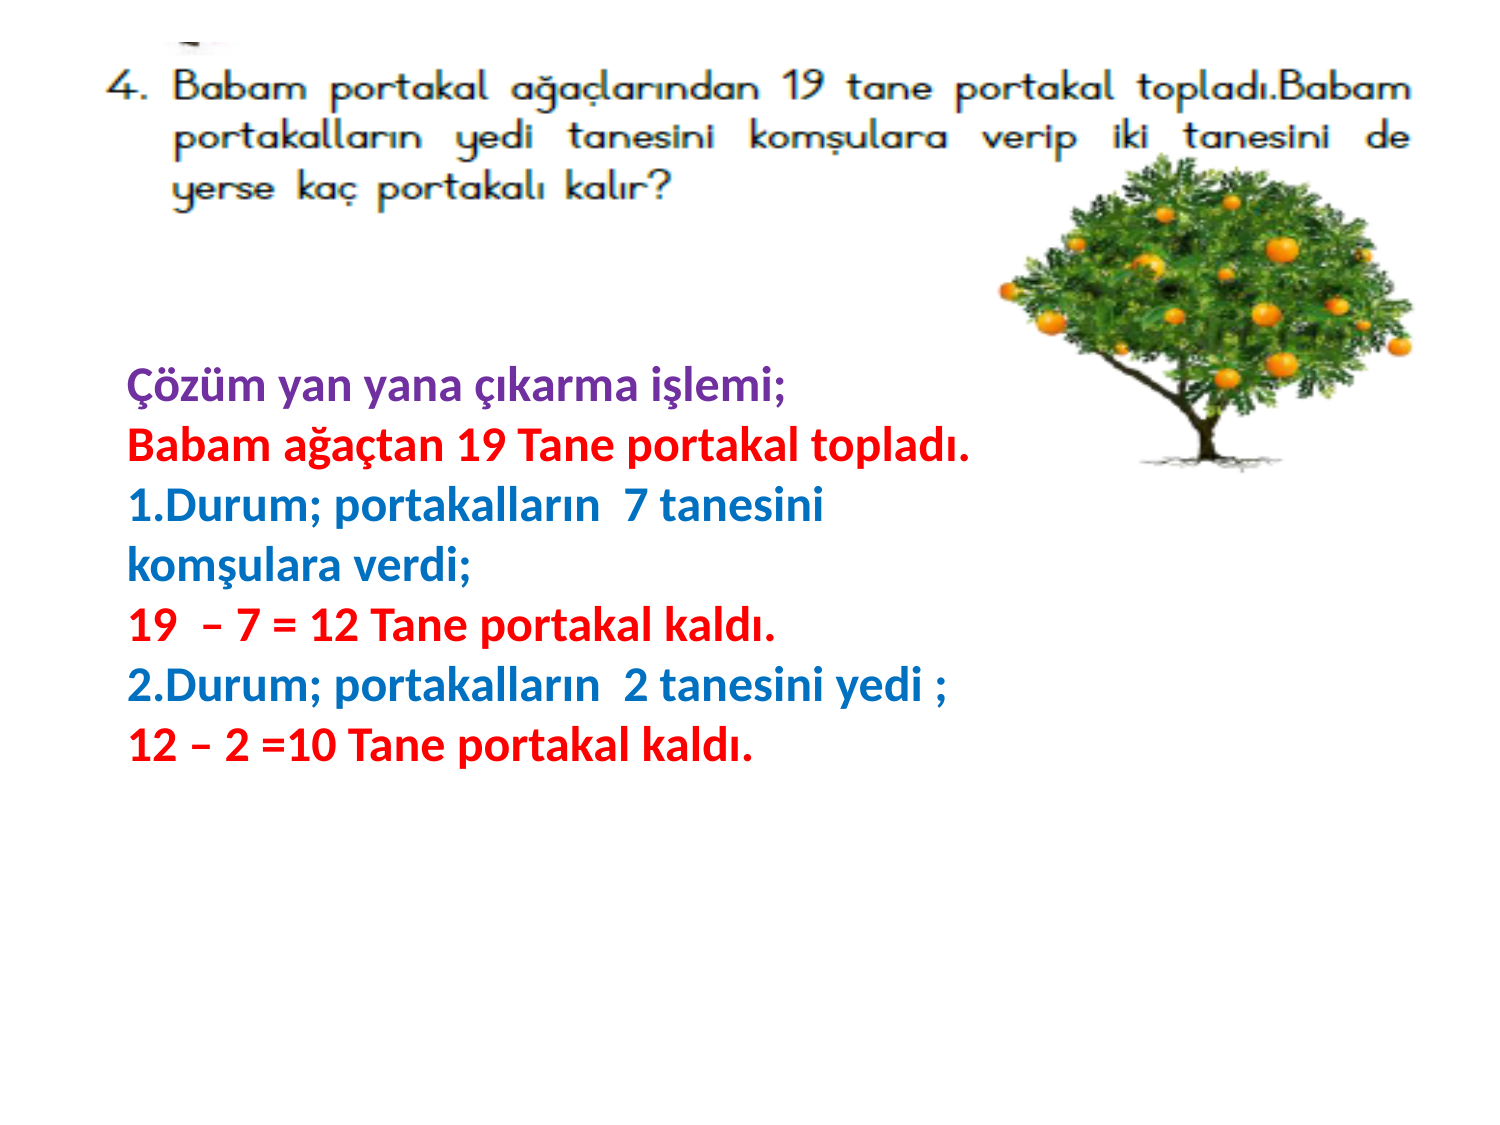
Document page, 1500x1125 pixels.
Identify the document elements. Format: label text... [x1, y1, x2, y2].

text_box Çözüm yan yana çıkarma işlemi; Babam ağaçtan 19 Tane portakal topladı. 1.Durum; portakalların 7 tanesini komşulara verdi; 19 – 7 = 12 Tane portakal kaldı. 2.Durum; portakalların 2 tanesini yedi ; 12 – 2 =10 Tane portakal kaldı. [112, 500, 998, 780]
picture [64, 42, 1424, 492]
